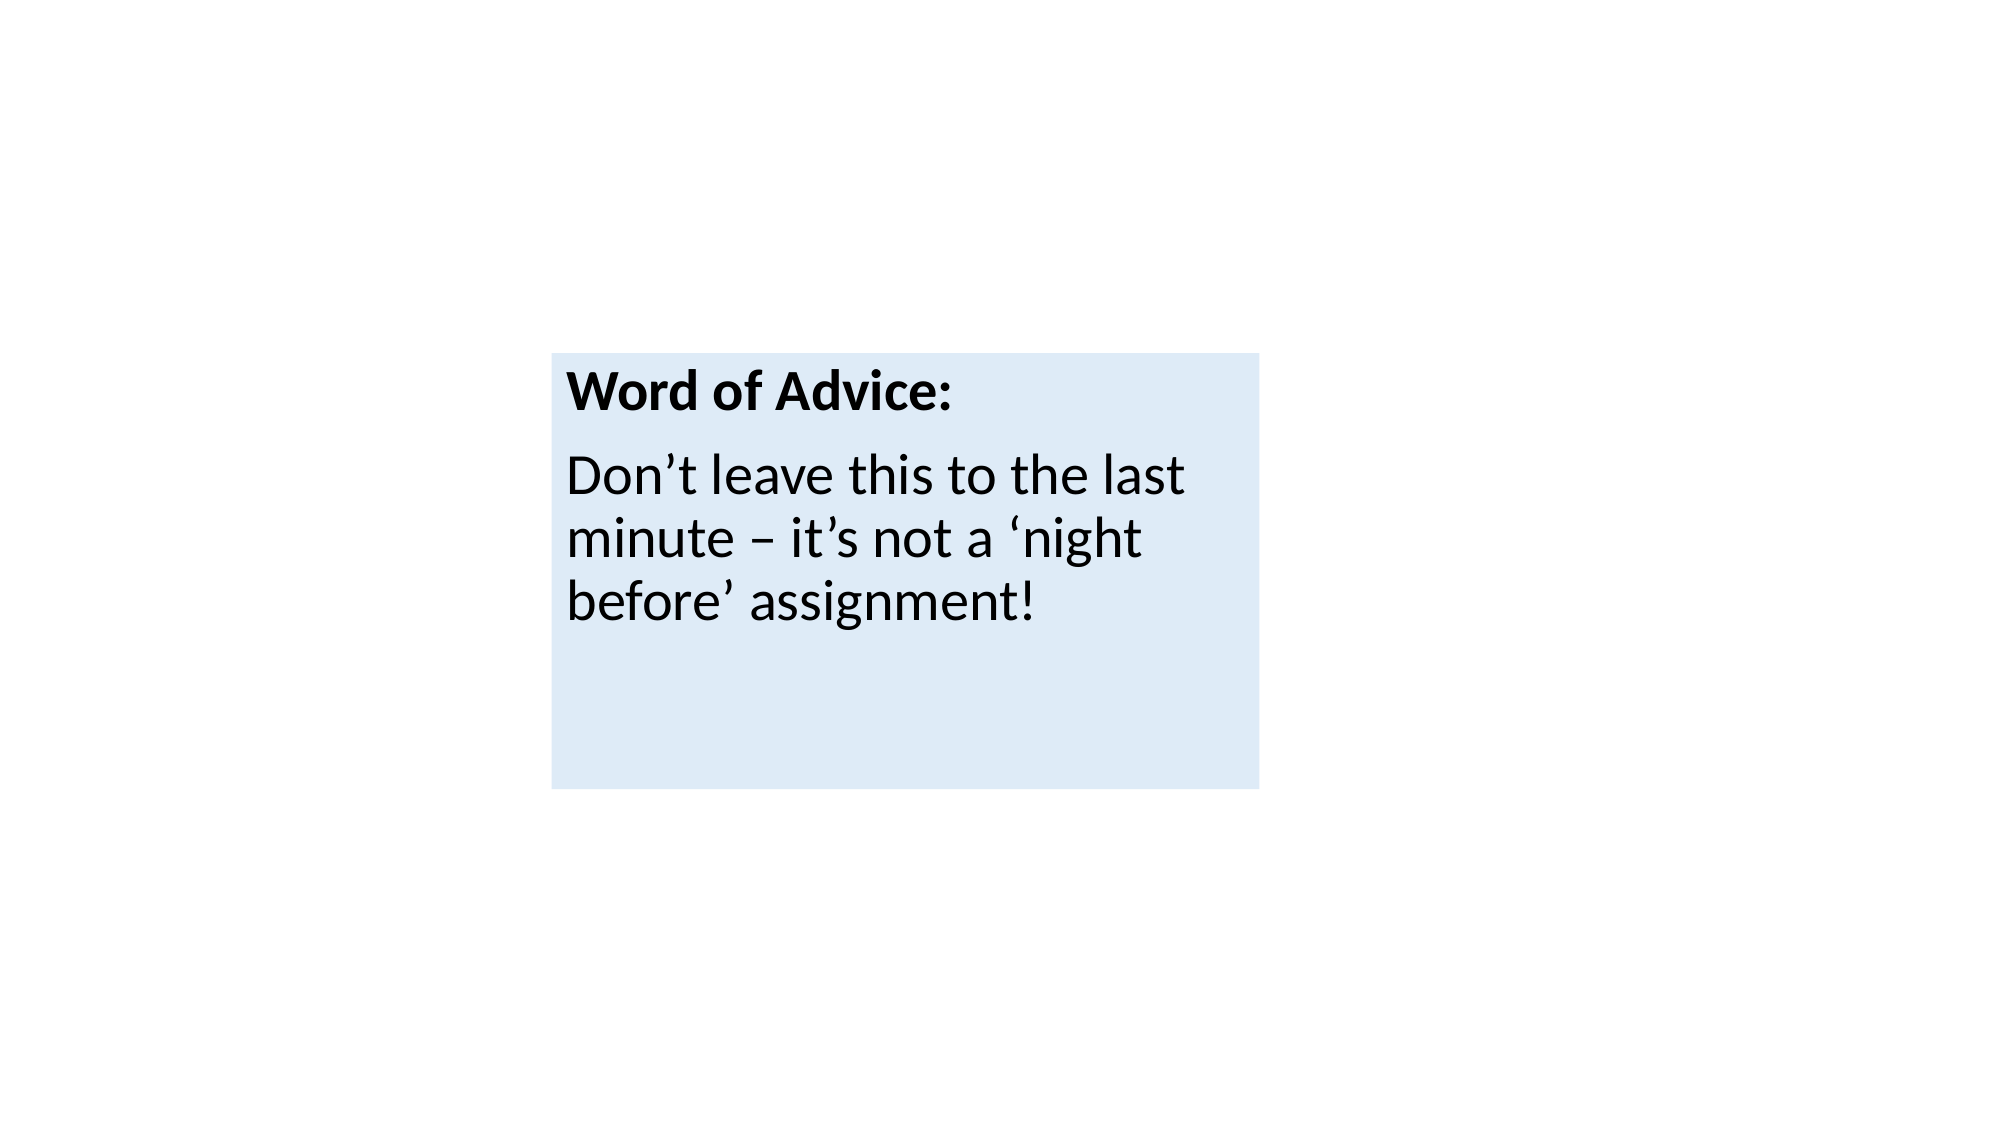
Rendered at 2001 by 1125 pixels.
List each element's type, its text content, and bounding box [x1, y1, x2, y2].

list Word of Advice: Don’t leave this to the last minute – it’s not a ‘night before’ assignment! [551, 353, 1260, 790]
